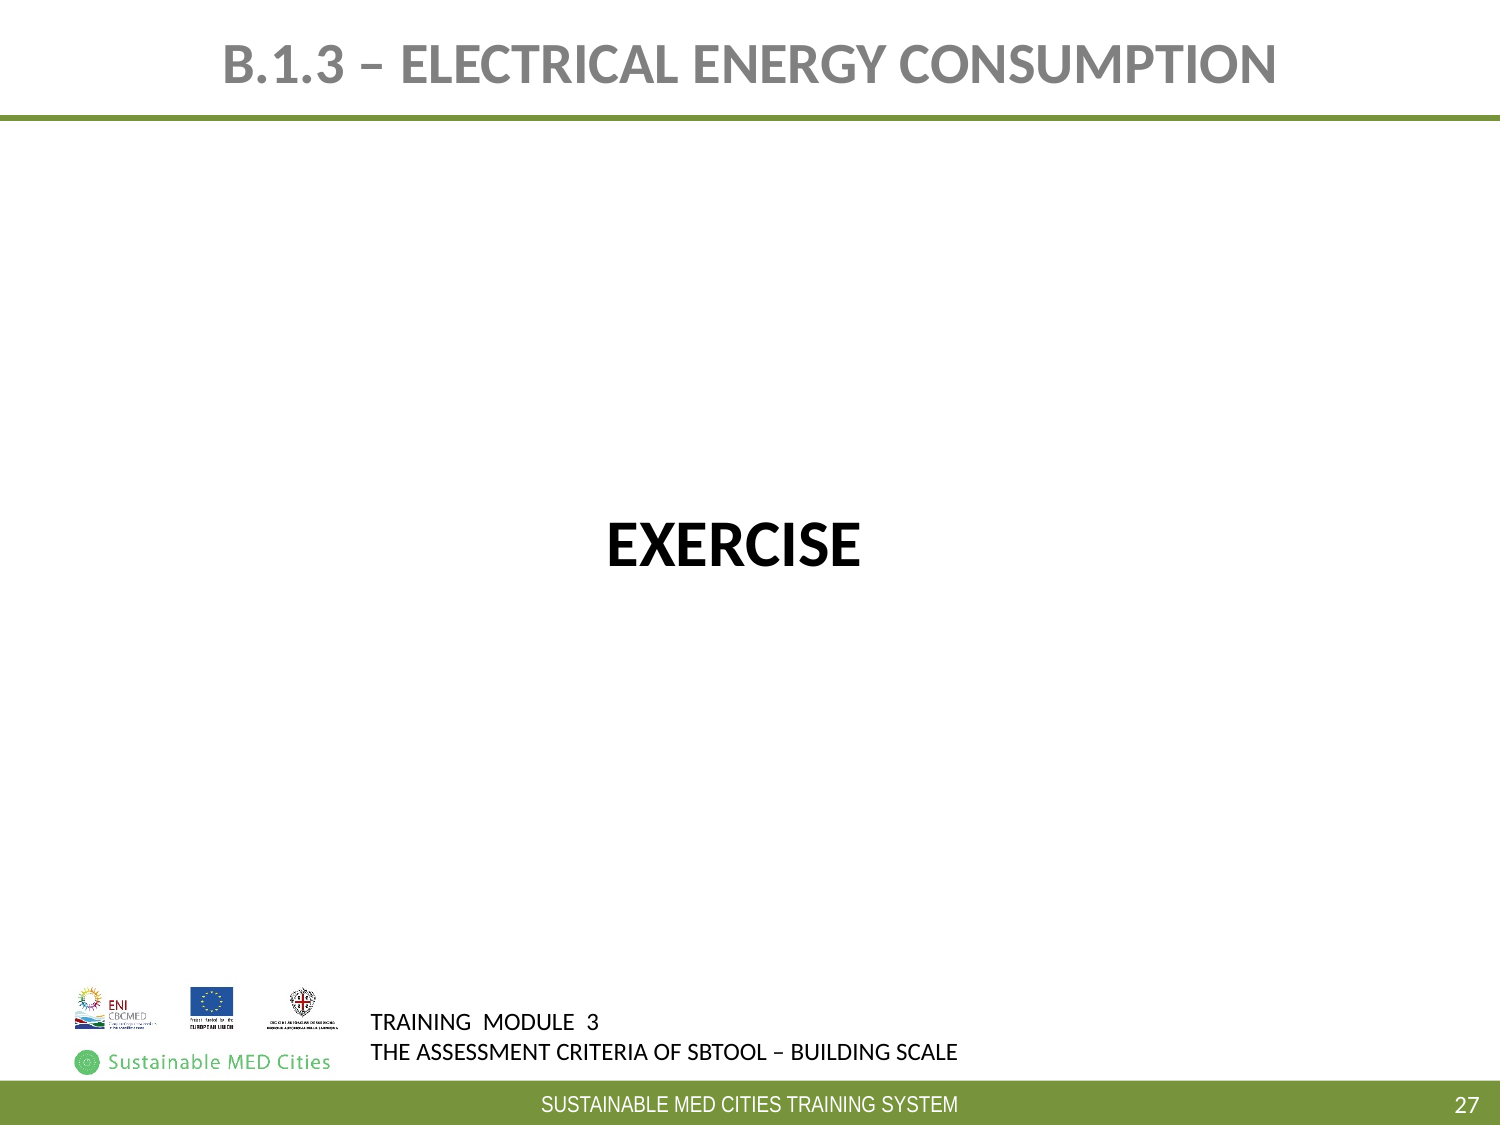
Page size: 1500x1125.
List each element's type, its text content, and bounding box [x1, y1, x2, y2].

slide_number 27 [1393, 1080, 1495, 1125]
picture [62, 978, 356, 1080]
text_box EXERCISE [43, 262, 1425, 944]
title B.1.3 – ELECTRICAL ENERGY CONSUMPTION [0, 0, 1500, 121]
